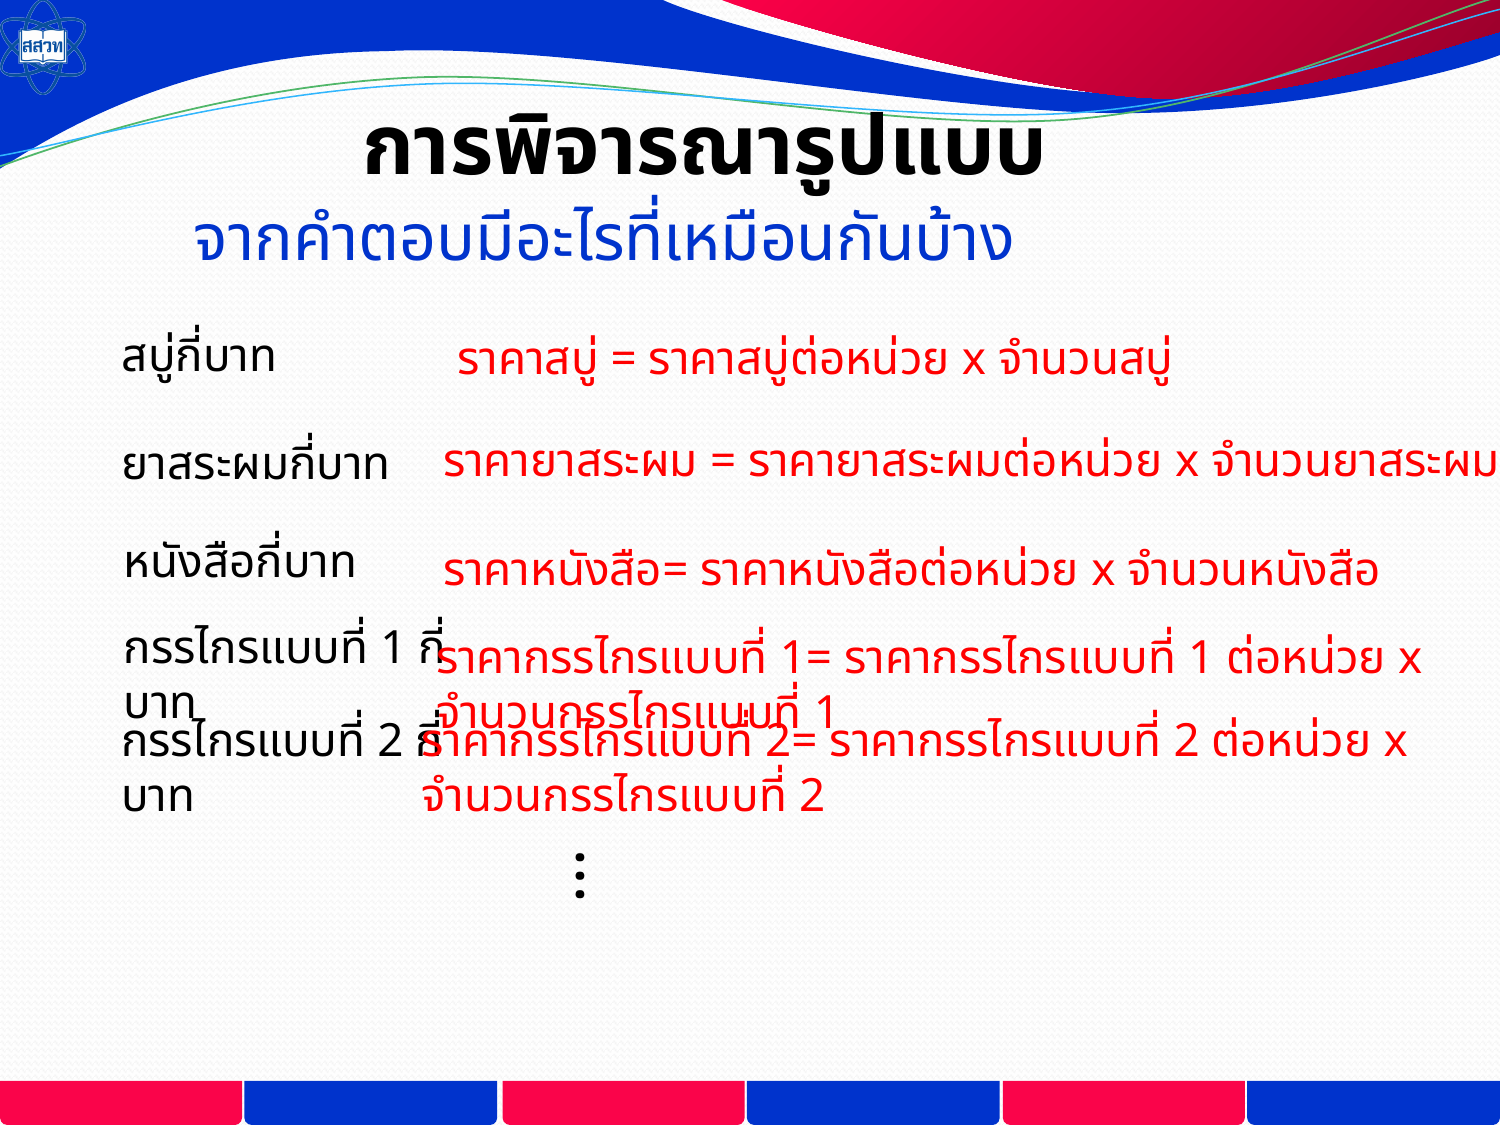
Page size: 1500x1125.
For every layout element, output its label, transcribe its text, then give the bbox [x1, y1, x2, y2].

text_box กรรไกรแบบที่ 1 กี่บาท [118, 611, 455, 704]
text_box ราคาหนังสือ= ราคาหนังสือต่อหน่วย x จำนวนหนังสือ [437, 534, 1456, 601]
text_box การพิจารณารูปแบบ [166, 65, 1244, 198]
text_box ราคาสบู่ = ราคาสบู่ต่อหน่วย x จำนวนสบู่ [451, 322, 1332, 390]
text_box สบู่กี่บาท [115, 319, 453, 386]
text_box จากคำตอบมีอะไรที่เหมือนกันบ้าง [188, 190, 1151, 280]
text_box ราคายาสระผม = ราคายาสระผมต่อหน่วย x จำนวนยาสระผม [437, 424, 1500, 491]
text_box … [557, 842, 647, 910]
text_box กรรไกรแบบที่ 2 กี่บาท [115, 704, 415, 826]
text_box ยาสระผมกี่บาท [115, 427, 453, 495]
text_box หนังสือกี่บาท [118, 526, 455, 593]
text_box ราคากรรไกรแบบที่ 2= ราคากรรไกรแบบที่ 2 ต่อหน่วย x จำนวนกรรไกรแบบที่ 2 [415, 704, 1500, 826]
picture [0, 0, 86, 95]
text_box ราคากรรไกรแบบที่ 1= ราคากรรไกรแบบที่ 1 ต่อหน่วย x จำนวนกรรไกรแบบที่ 1 [430, 621, 1500, 704]
